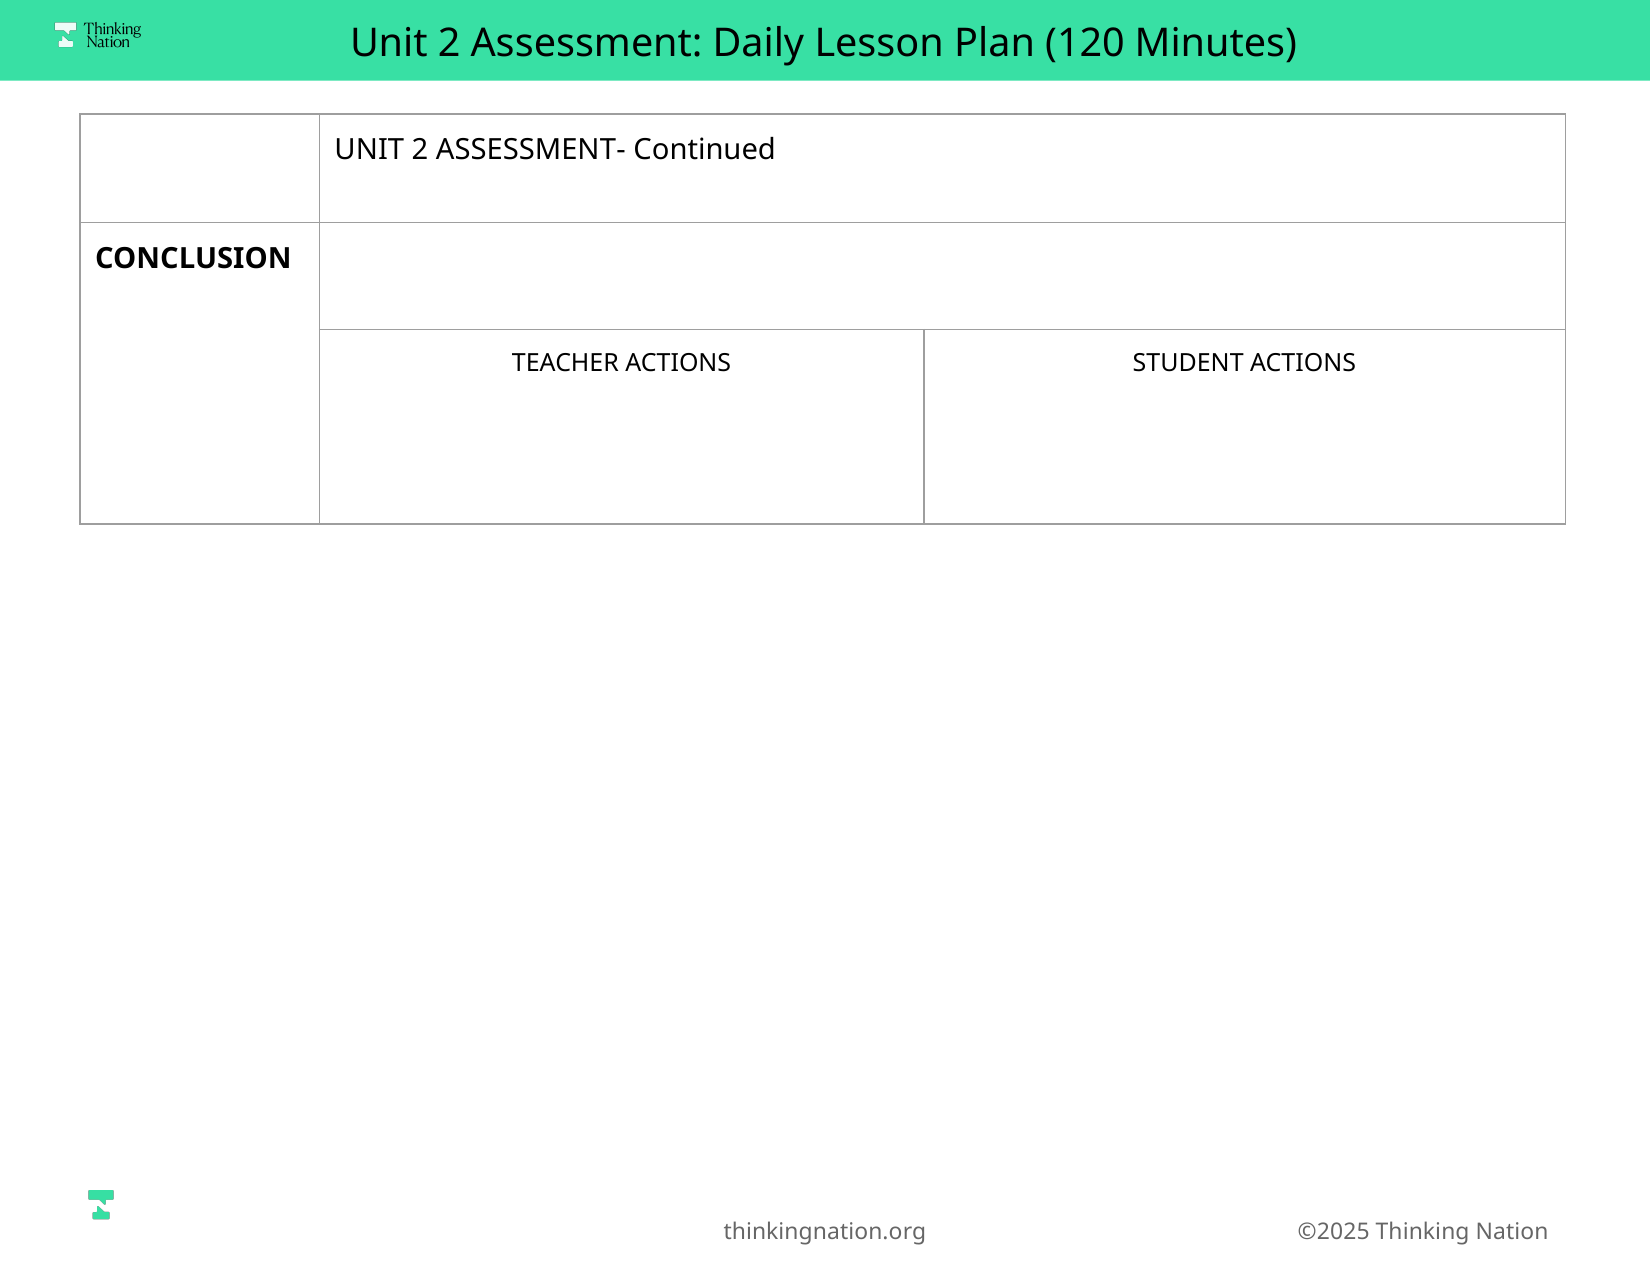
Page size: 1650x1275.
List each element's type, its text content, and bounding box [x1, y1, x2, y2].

table_header [81, 115, 319, 222]
picture [80, 1184, 121, 1225]
table_cell TEACHER ACTIONS [320, 330, 923, 523]
text_box ©2025 Thinking Nation [1174, 1200, 1566, 1240]
table_cell [320, 223, 1565, 329]
text_box Unit 2 Assessment: Daily Lesson Plan (120 Minutes) [0, 0, 1650, 81]
table_cell CONCLUSION [81, 223, 319, 523]
text_box thinkingnation.org [629, 1200, 1021, 1240]
picture [45, 14, 144, 56]
table_header UNIT 2 ASSESSMENT- Continued [320, 115, 1565, 222]
table_cell STUDENT ACTIONS [925, 330, 1565, 523]
